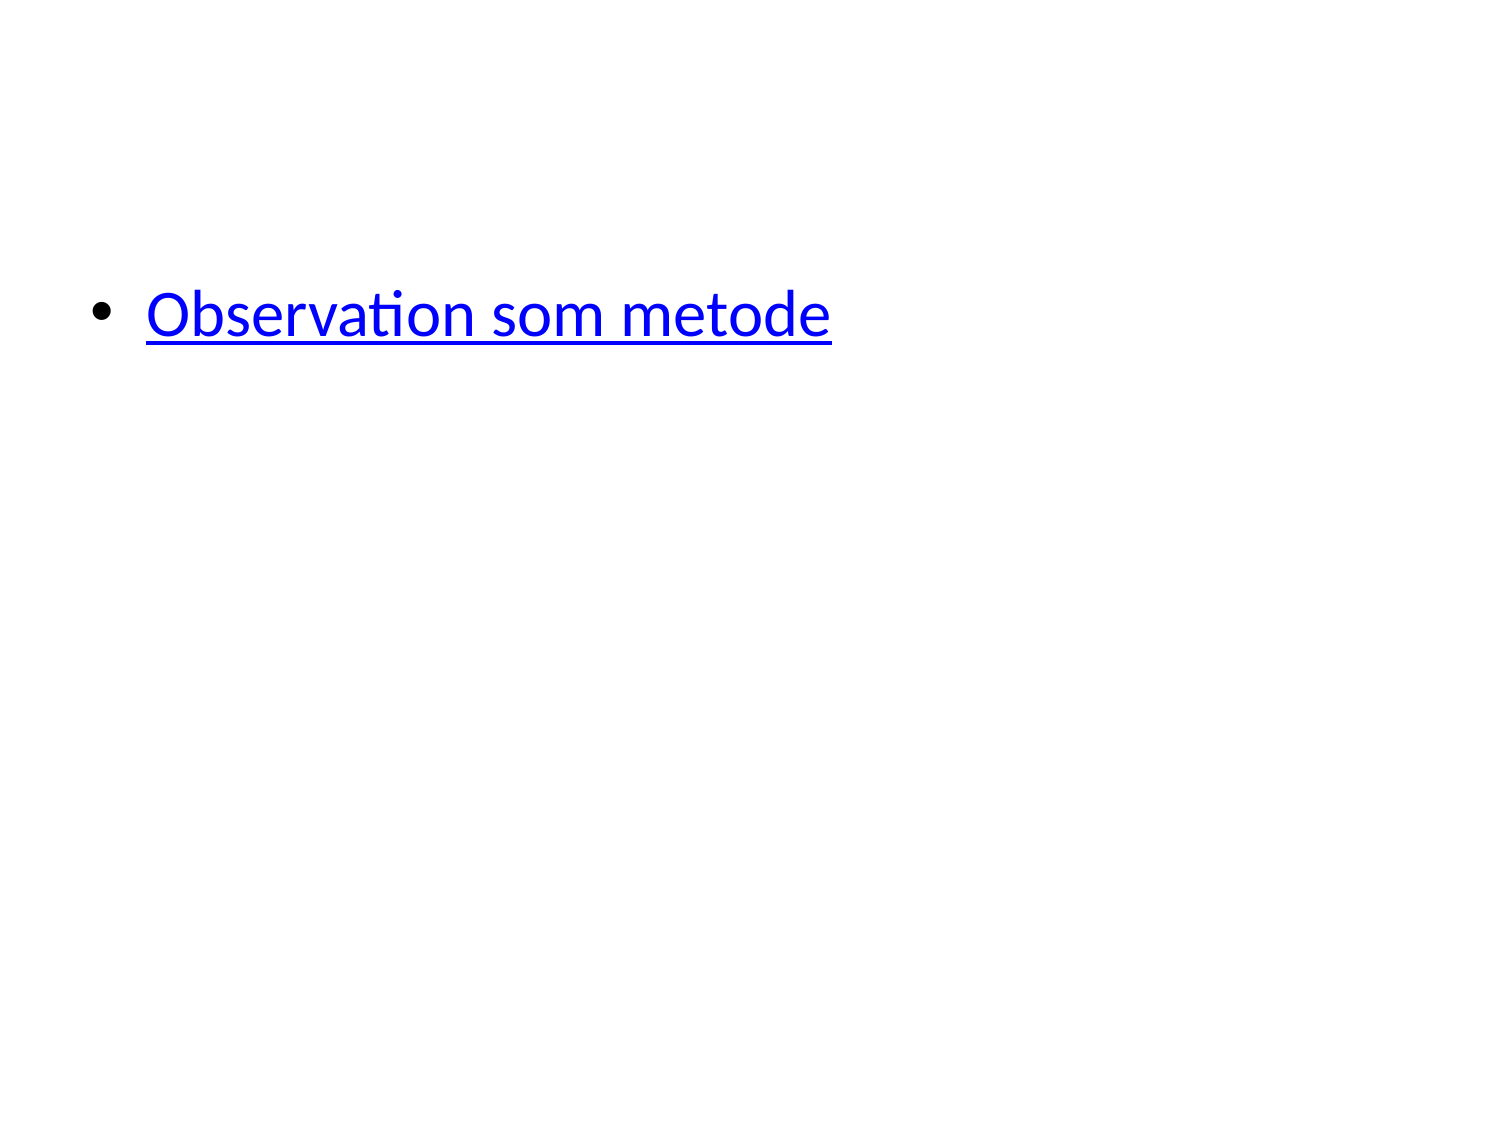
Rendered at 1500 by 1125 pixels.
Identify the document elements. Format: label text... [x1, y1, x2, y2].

list Observation som metode [75, 262, 1425, 1005]
